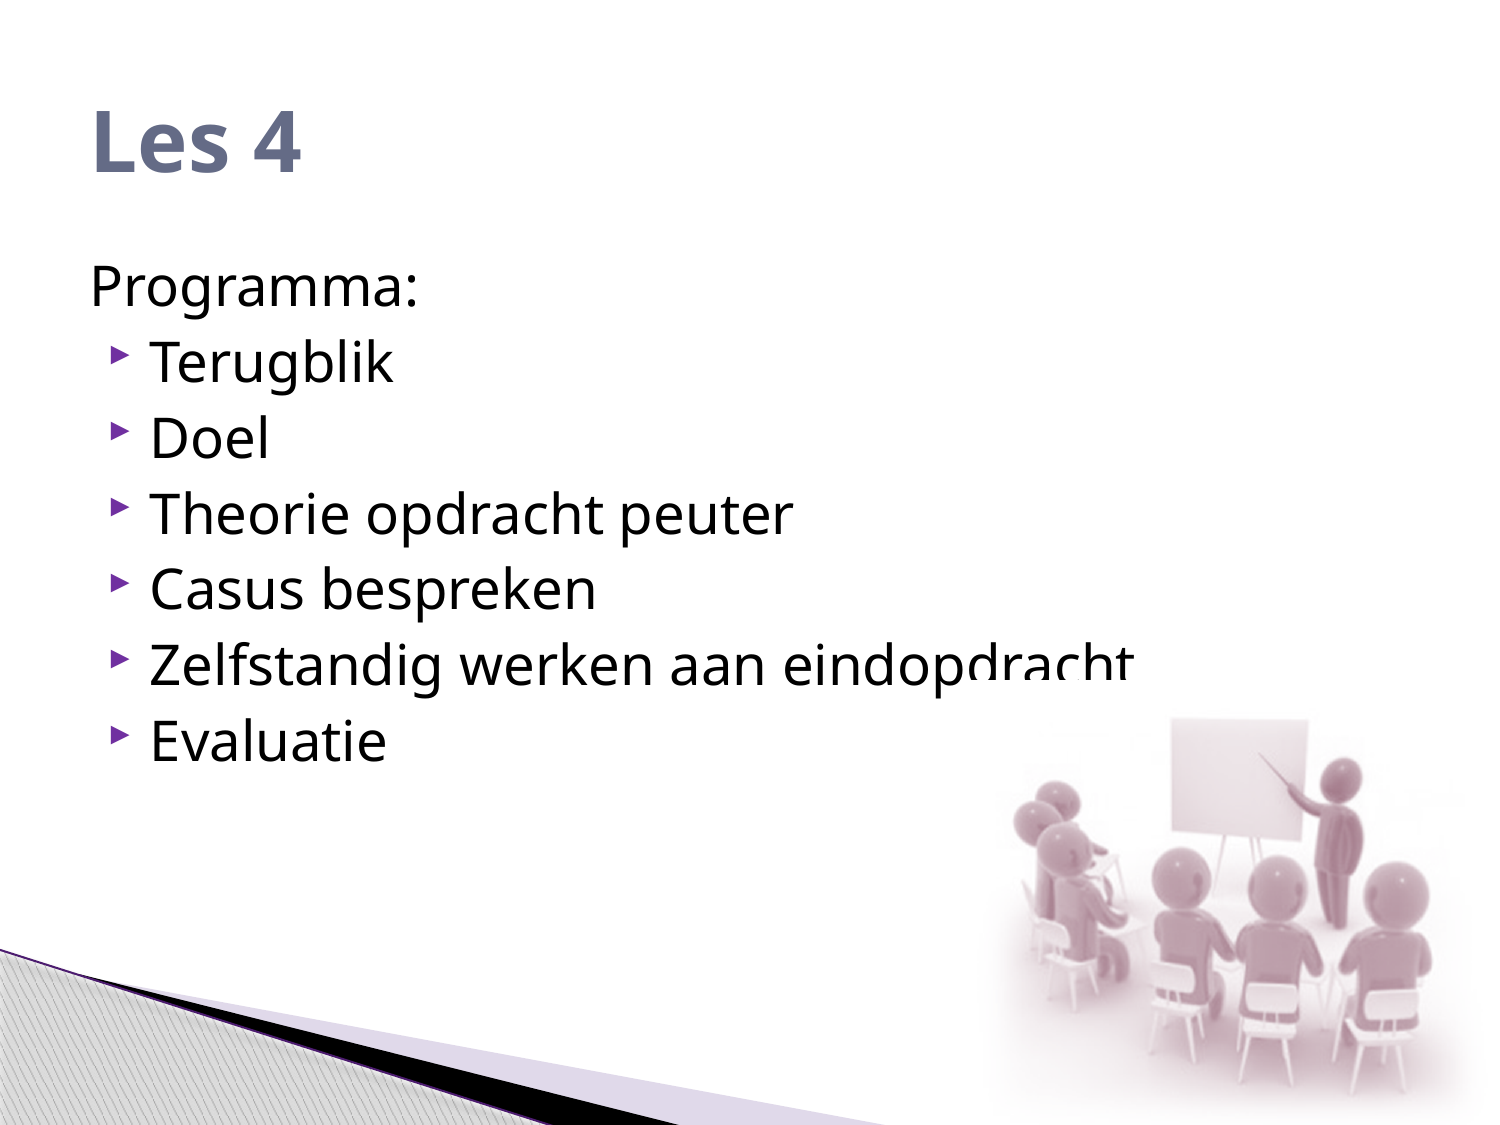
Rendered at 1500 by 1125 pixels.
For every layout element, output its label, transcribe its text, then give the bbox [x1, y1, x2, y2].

list Programma: Terugblik Doel Theorie opdracht peuter Casus bespreken Zelfstandig werken aan eindopdracht Evaluatie [75, 243, 1425, 986]
title Les 4 [75, 45, 1425, 233]
picture [967, 680, 1498, 1125]
